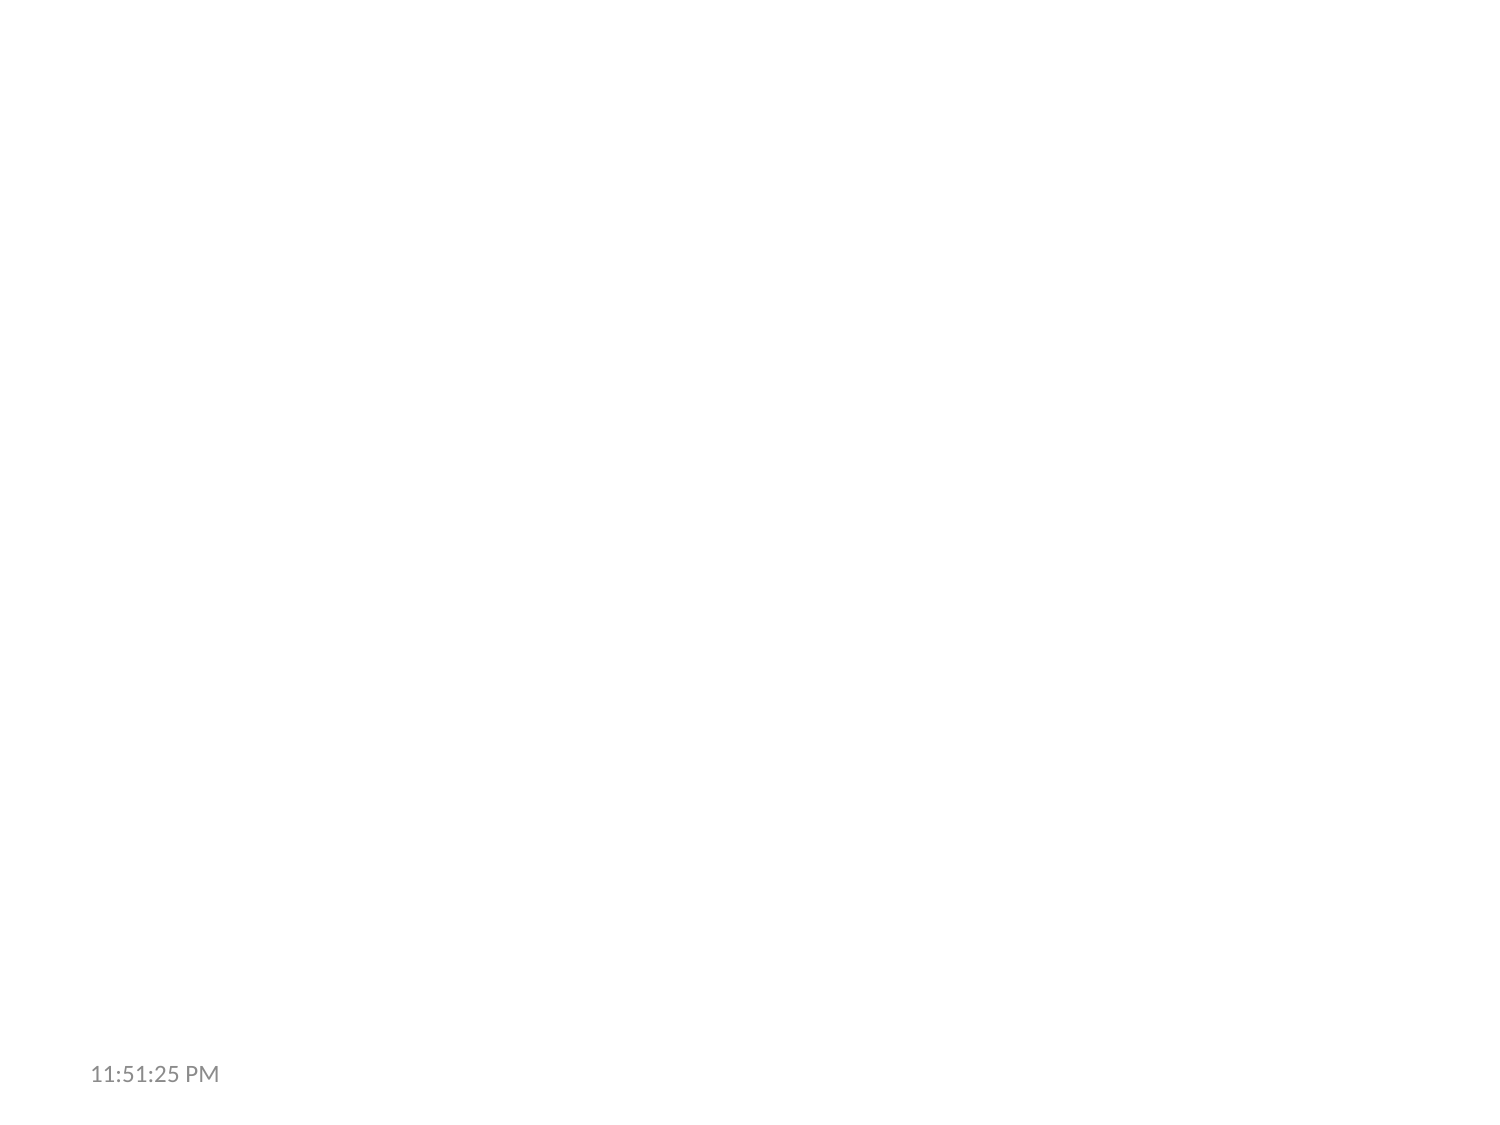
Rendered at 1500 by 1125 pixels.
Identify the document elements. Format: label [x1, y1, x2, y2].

slide_number [75, 1042, 425, 1103]
